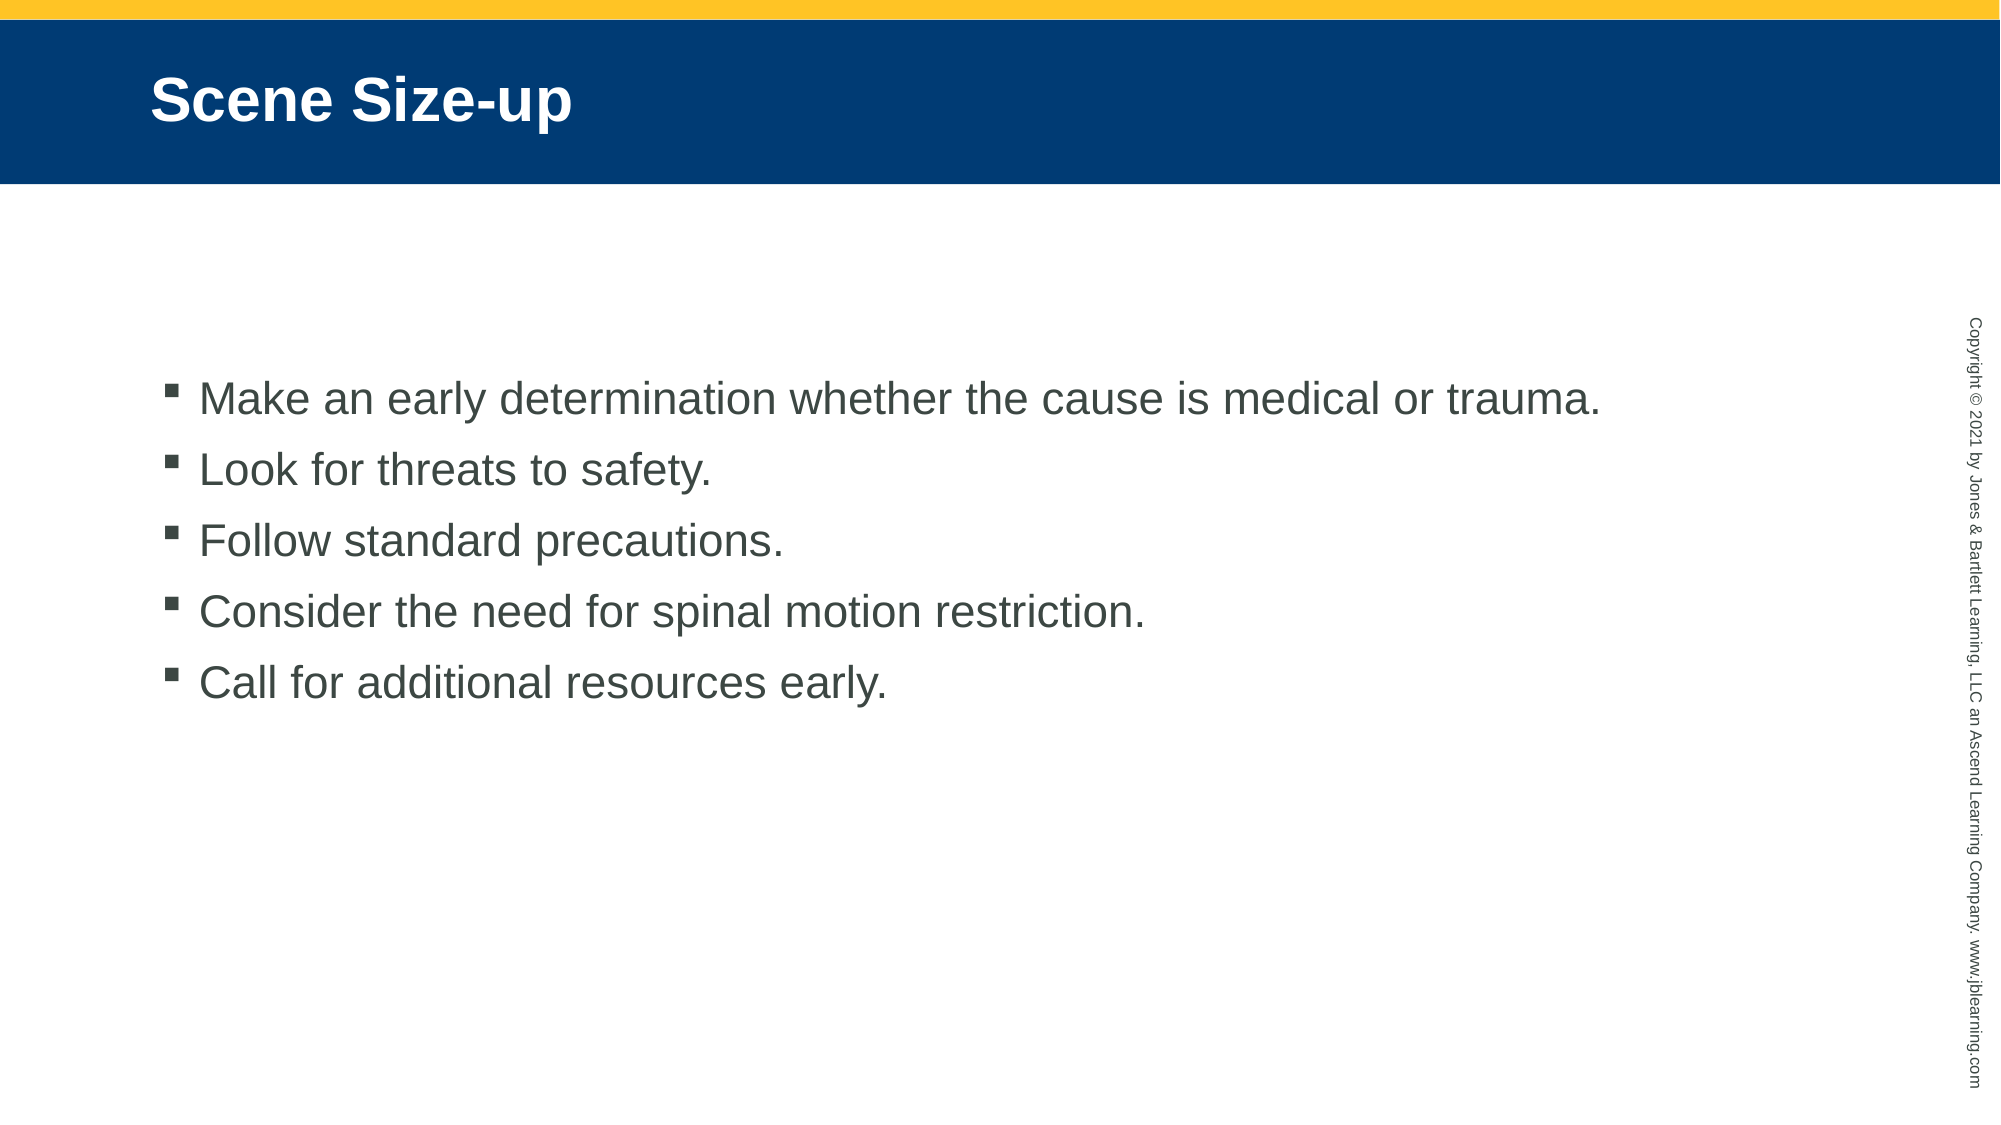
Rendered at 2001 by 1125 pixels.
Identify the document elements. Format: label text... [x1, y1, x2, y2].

title Scene Size-up [0, 19, 2000, 185]
list Make an early determination whether the cause is medical or trauma. Look for threats to safety. Follow standard precautions. Consider the need for spinal motion restriction. Call for additional resources early. [146, 361, 1859, 1016]
